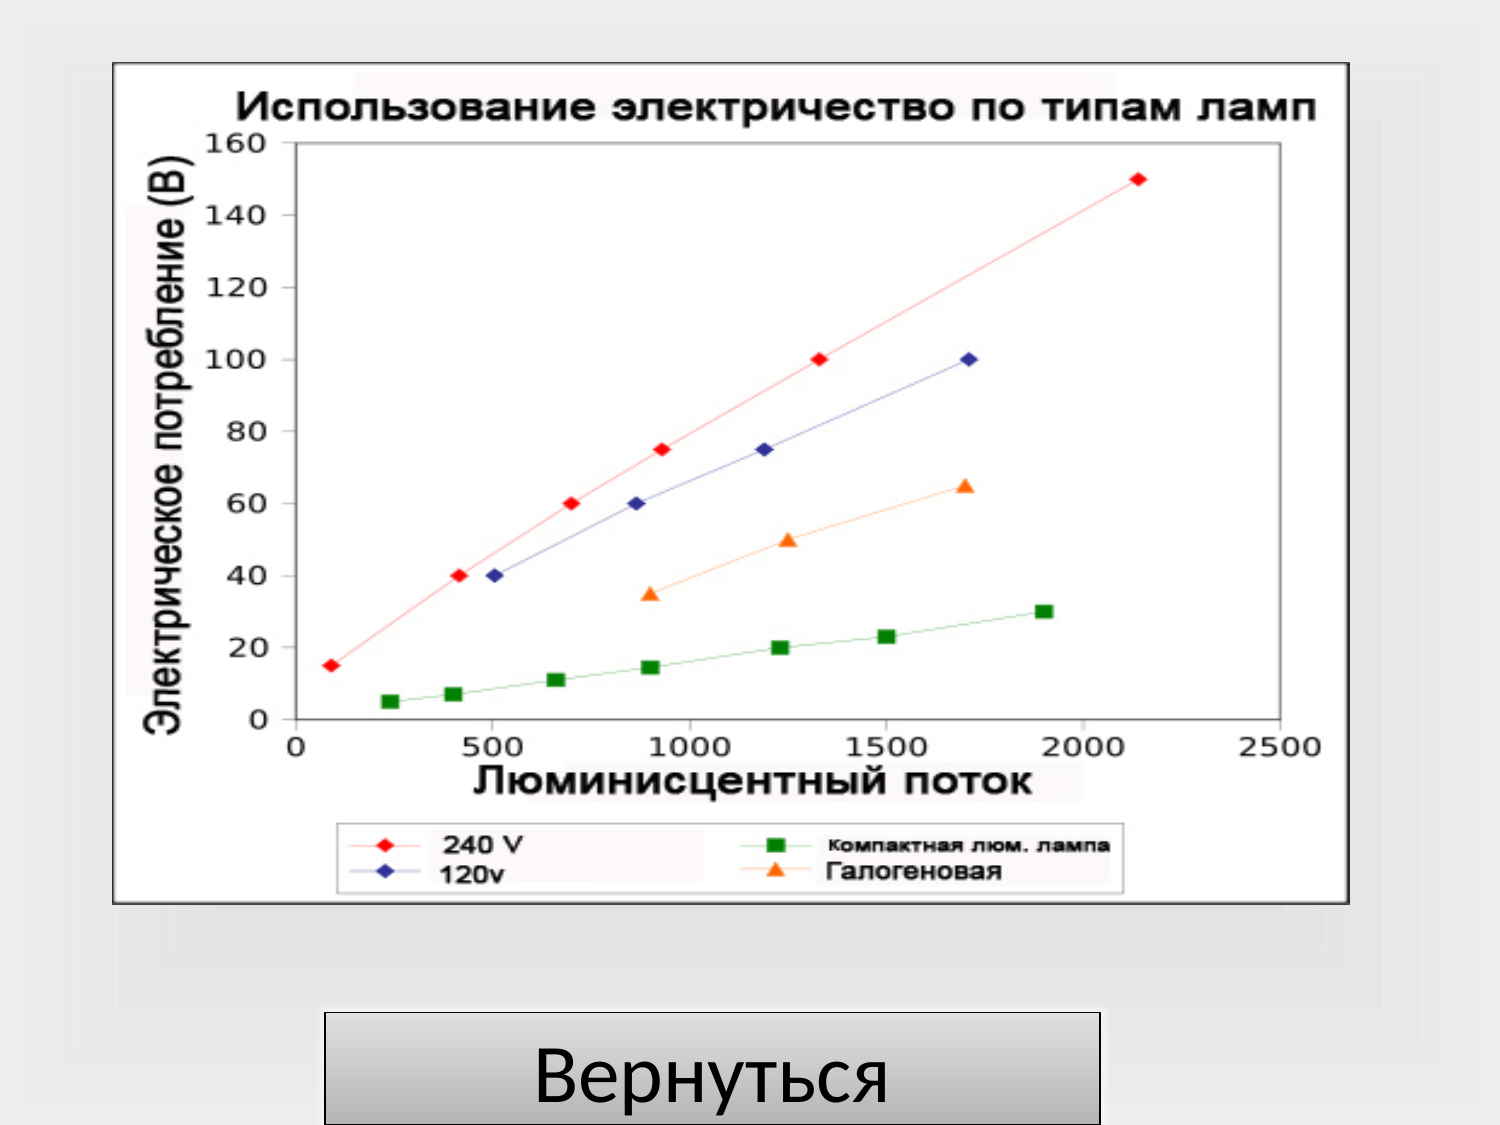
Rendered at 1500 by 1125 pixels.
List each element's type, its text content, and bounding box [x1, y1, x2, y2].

text_box Вернуться [324, 1012, 1101, 1125]
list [112, 62, 1351, 906]
